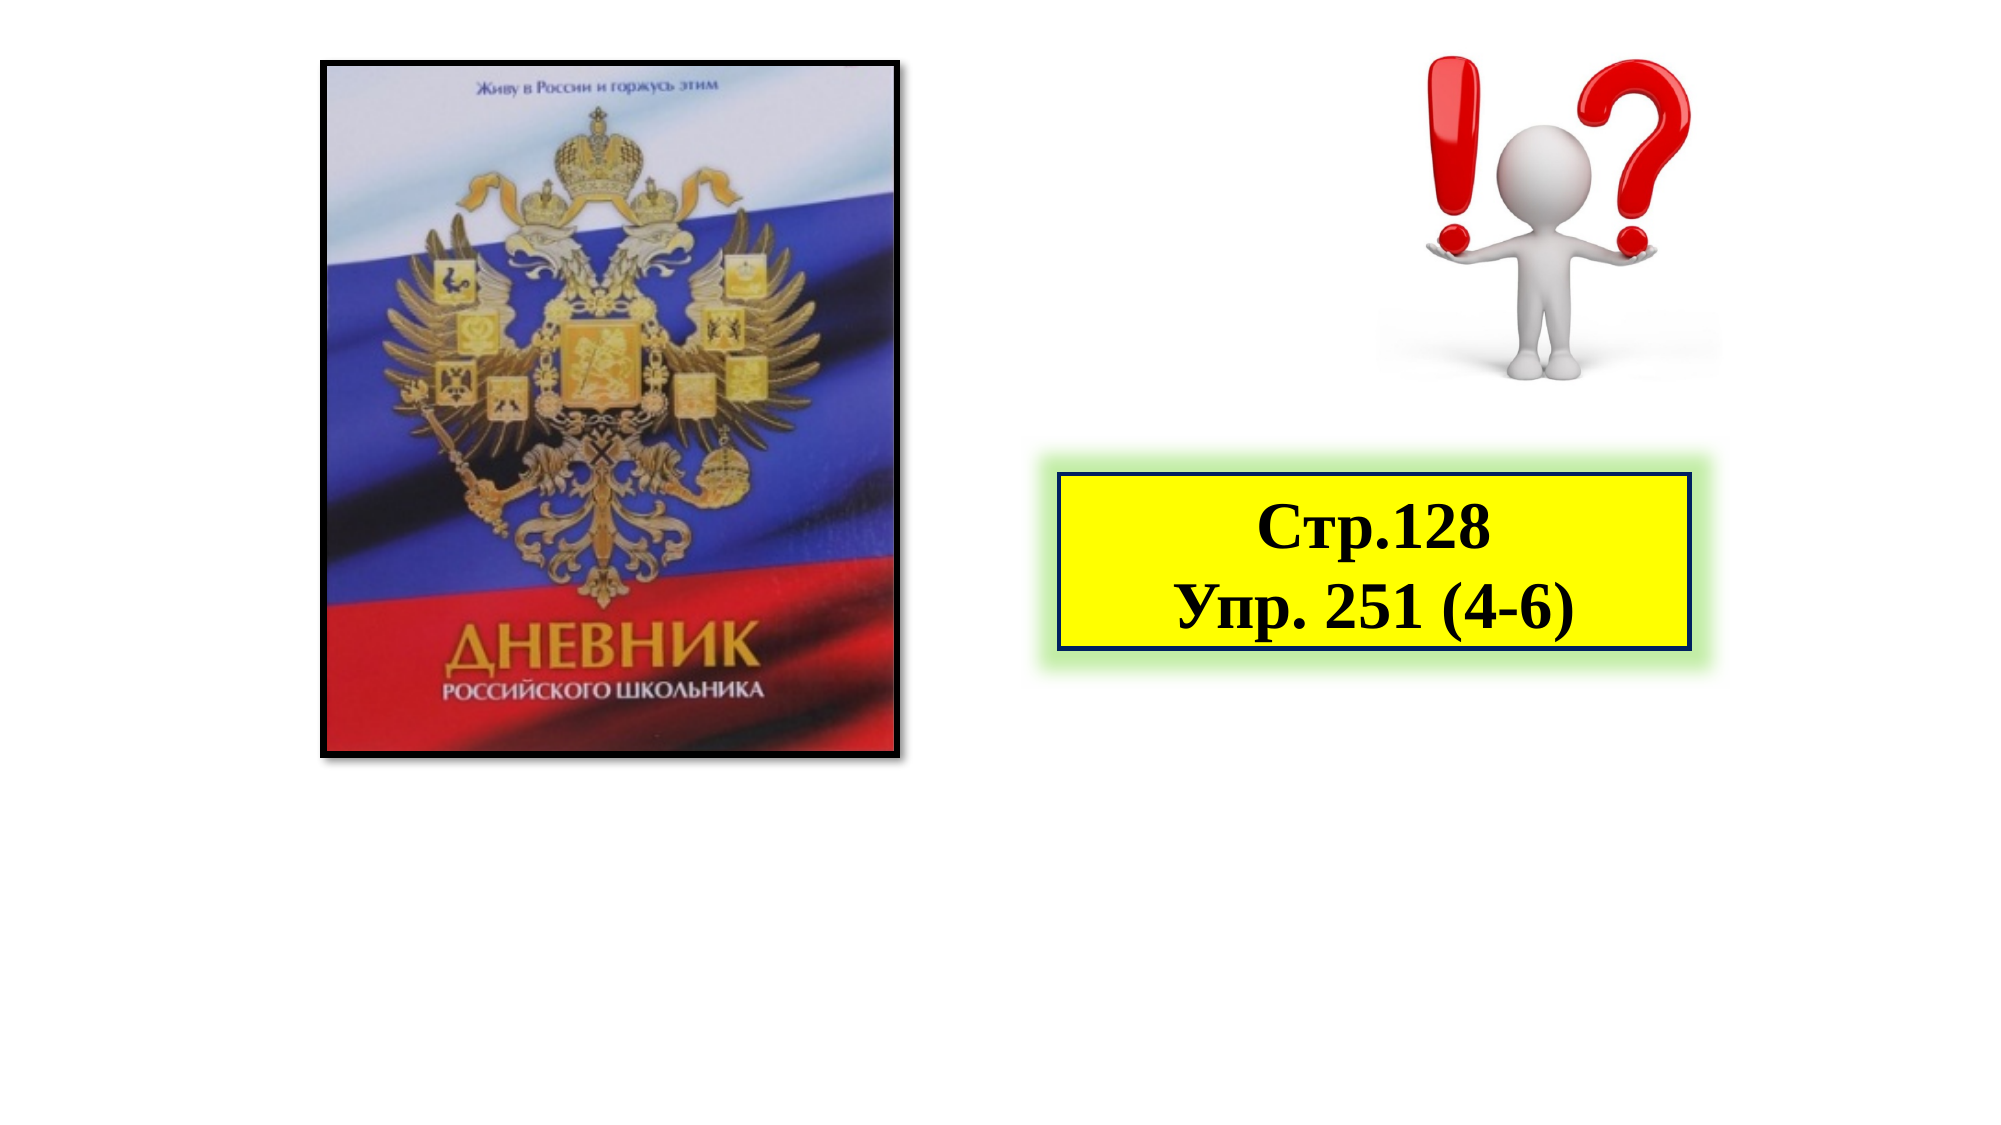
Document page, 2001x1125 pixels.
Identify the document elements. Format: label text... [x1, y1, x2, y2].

picture [326, 66, 894, 752]
picture [1354, 0, 1750, 429]
text_box Стр.128 Упр. 251 (4-6) [1059, 474, 1690, 649]
